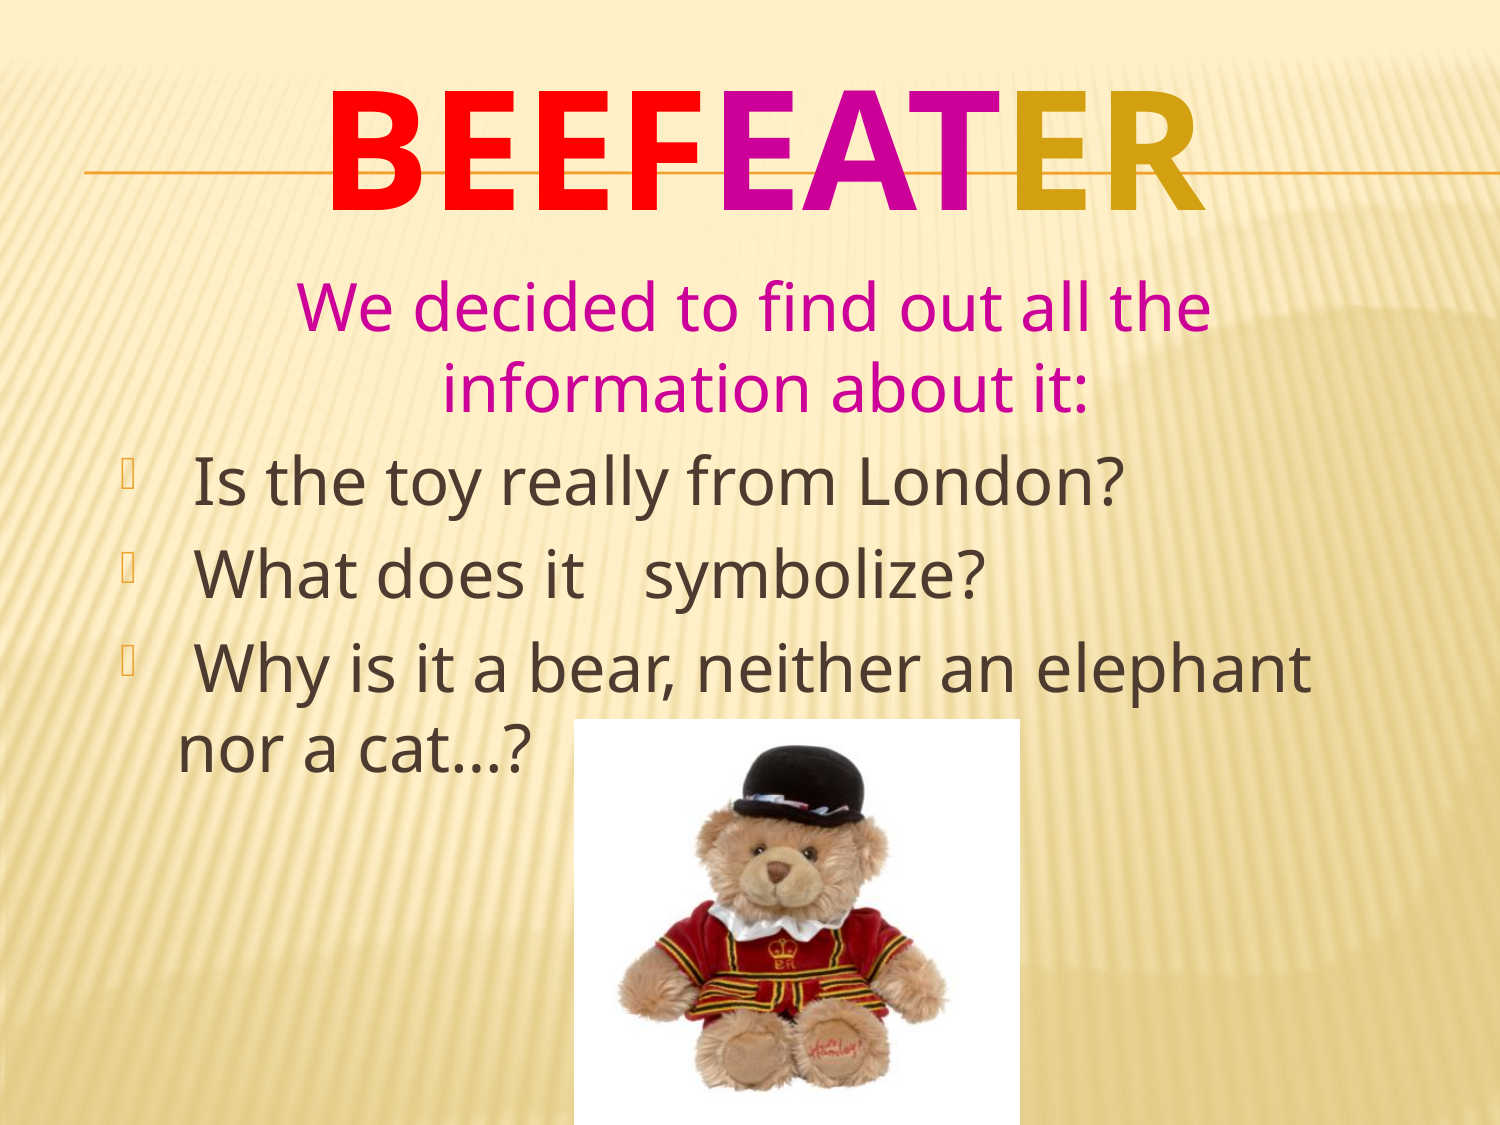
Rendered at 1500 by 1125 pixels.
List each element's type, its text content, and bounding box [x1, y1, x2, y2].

picture [573, 719, 1020, 1125]
list We decided to find out all the information about it: Is the toy really from London? What does it symbolize? Why is it a bear, neither an elephant nor a cat…? [105, 257, 1372, 938]
title beefeater [50, 75, 1475, 213]
